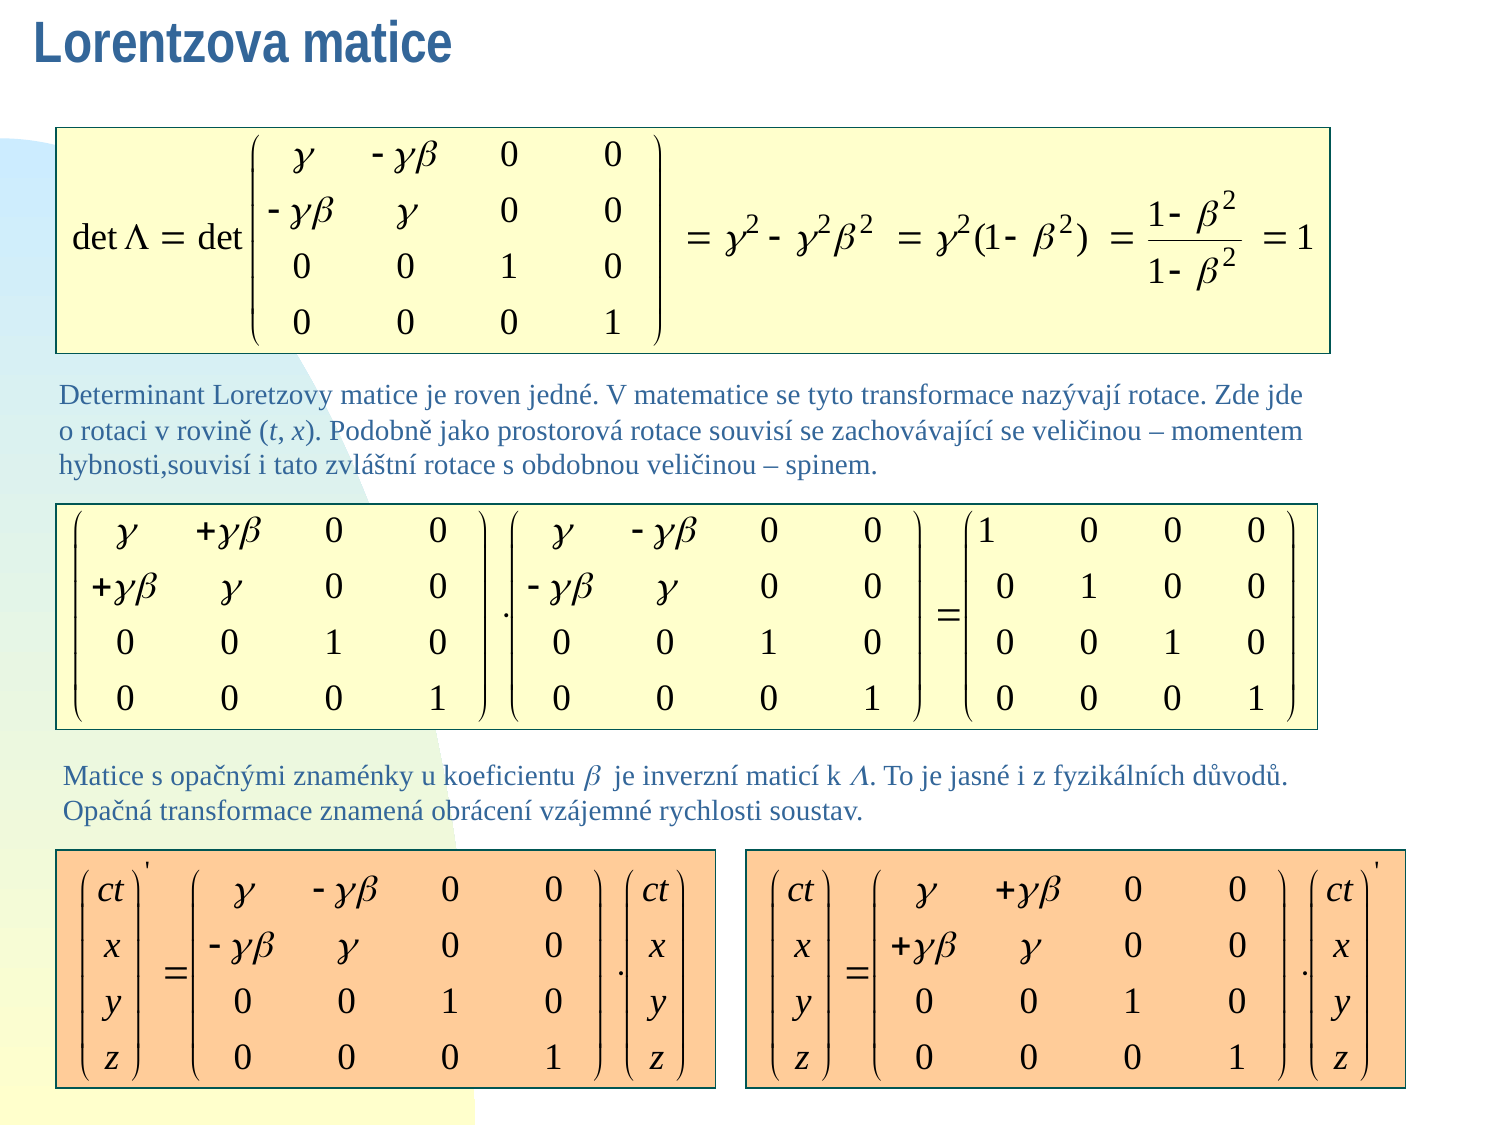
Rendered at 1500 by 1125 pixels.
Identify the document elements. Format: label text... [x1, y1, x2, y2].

text_box Lorentzova matice [18, 0, 1473, 97]
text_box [56, 504, 1317, 729]
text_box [746, 850, 1405, 1088]
text_box Determinant Loretzovy matice je roven jedné. V matematice se tyto transformace nazývají rotace. Zde jde o rotaci v rovině (t, x). Podobně jako prostorová rotace souvisí se zachovávající se veličinou – momentem hybnosti,souvisí i tato zvláštní rotace s obdobnou veličinou – spinem. [43, 368, 1327, 489]
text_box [56, 128, 1330, 353]
text_box Matice s opačnými znaménky u koeficientu b je inverzní maticí k L. To je jasné i z fyzikálních důvodů. Opačná transformace znamená obrácení vzájemné rychlosti soustav. [48, 749, 1331, 834]
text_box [56, 850, 715, 1088]
